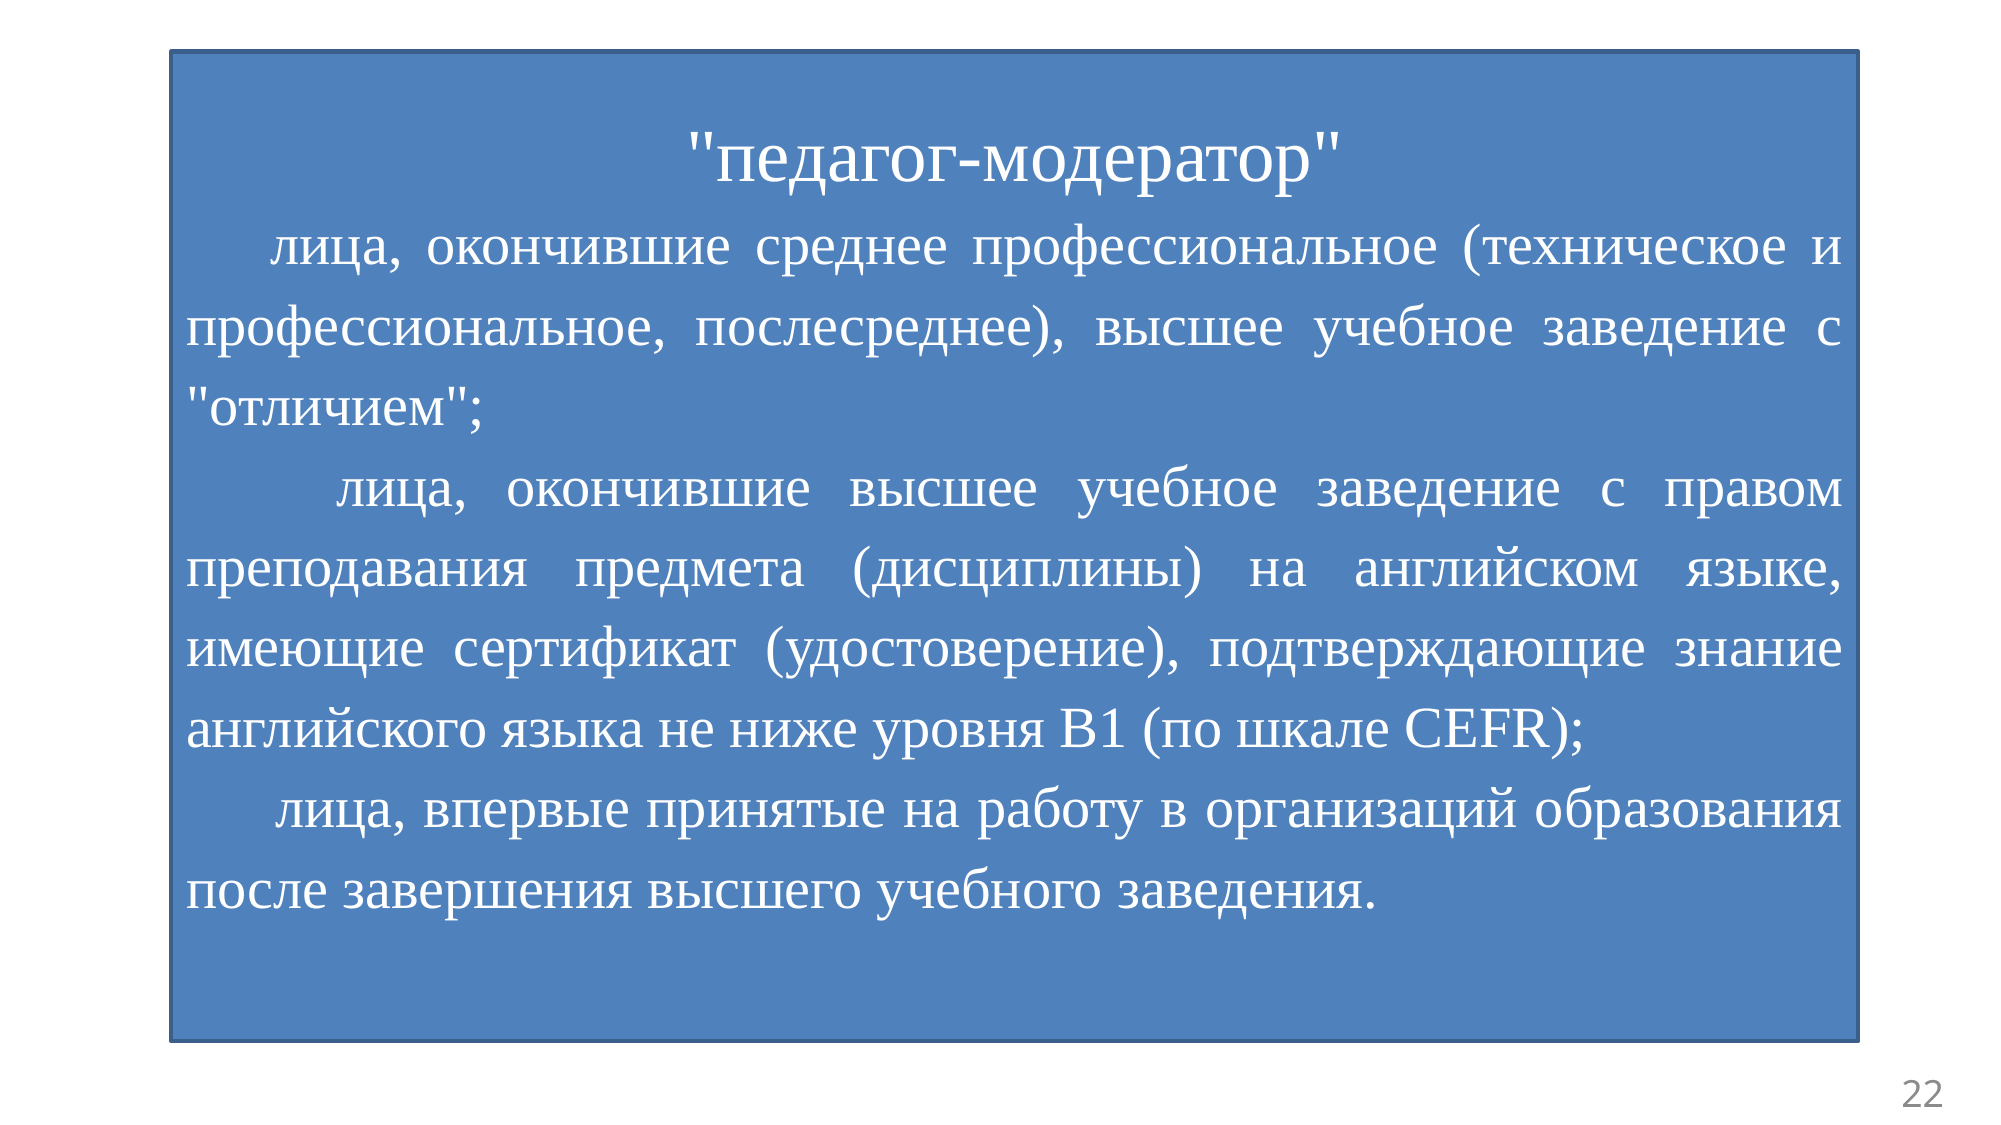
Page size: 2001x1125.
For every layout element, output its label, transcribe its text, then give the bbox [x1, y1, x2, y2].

slide_number 22 [1492, 1065, 1960, 1125]
text_box "педагог-модератор" лица, окончившие среднее профессиональное (техническое и профессиональное, послесреднее), высшее учебное заведение с "отличием"; лица, окончившие высшее учебное заведение с правом преподавания предмета (дисциплины) на английском языке, имеющие сертификат (удостоверение), подтверждающие знание английского языка не ниже уровня В1 (по шкале CEFR); лица, впервые принятые на работу в организаций образования после завершения высшего учебного заведения. [169, 49, 1860, 1043]
